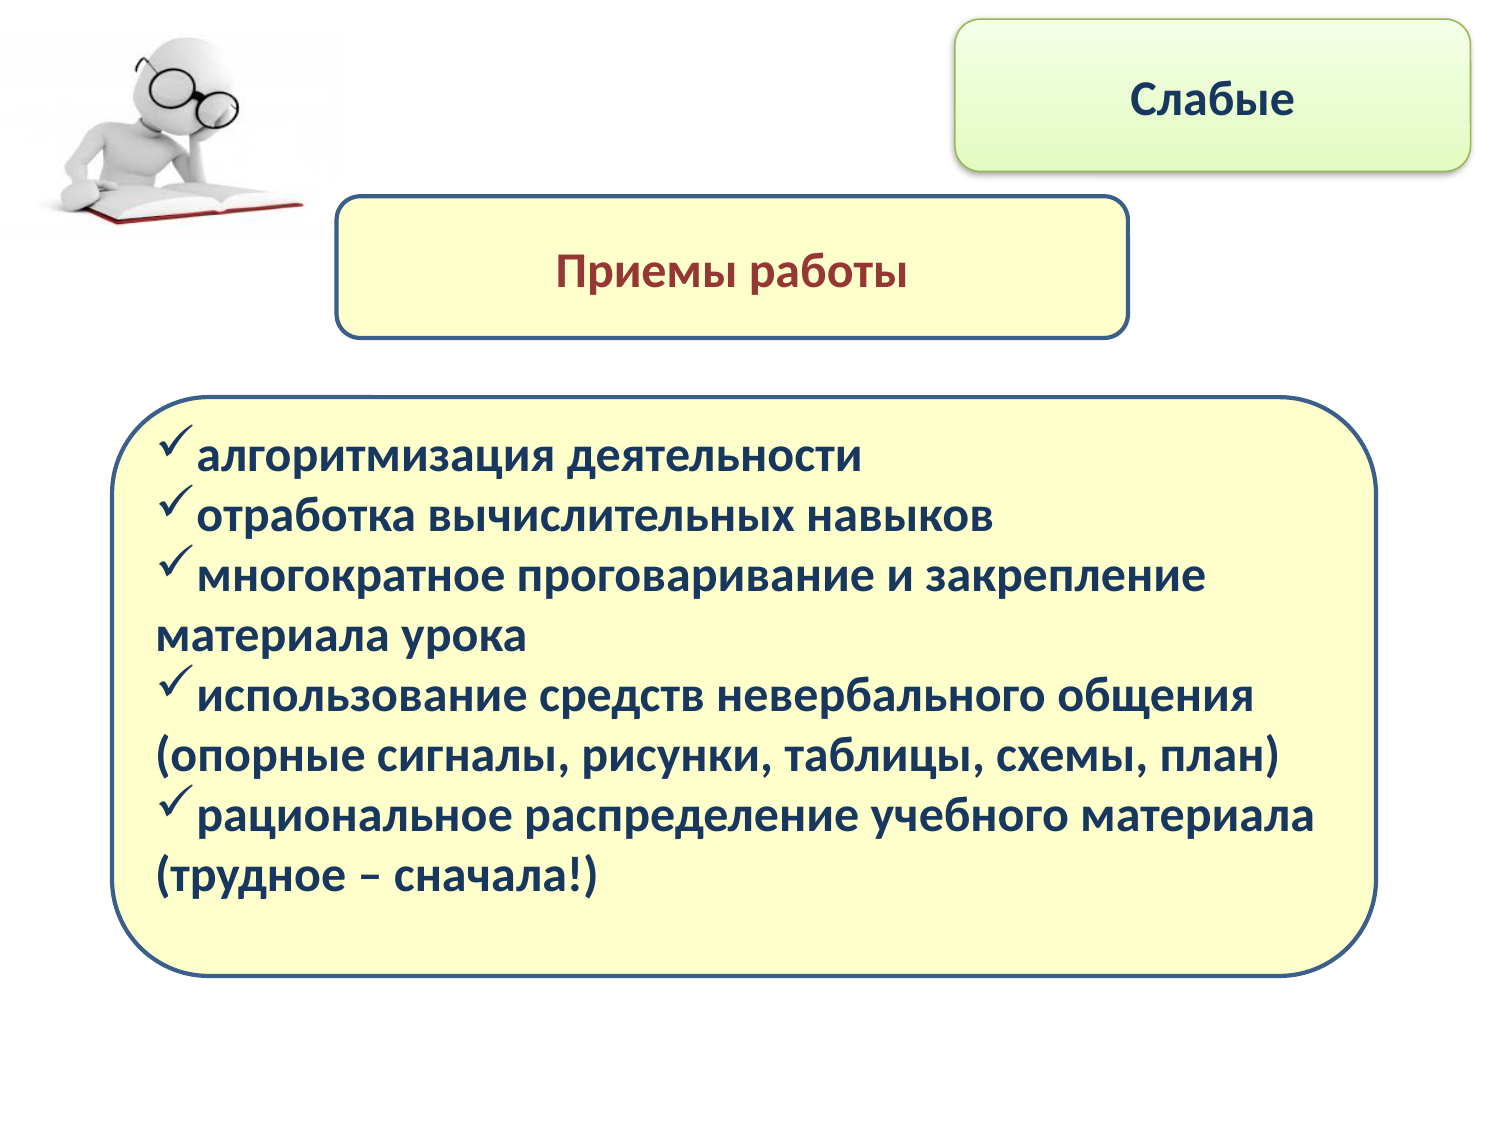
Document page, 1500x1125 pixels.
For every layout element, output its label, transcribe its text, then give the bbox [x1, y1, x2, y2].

picture [0, 23, 339, 247]
text_box алгоритмизация деятельности отработка вычислительных навыков многократное проговаривание и закрепление материала урока использование средств невербального общения (опорные сигналы, рисунки, таблицы, схемы, план) рациональное распределение учебного материала (трудное – сначала!) [109, 394, 1379, 979]
text_box Слабые [954, 18, 1472, 173]
text_box Приемы работы [334, 194, 1131, 341]
